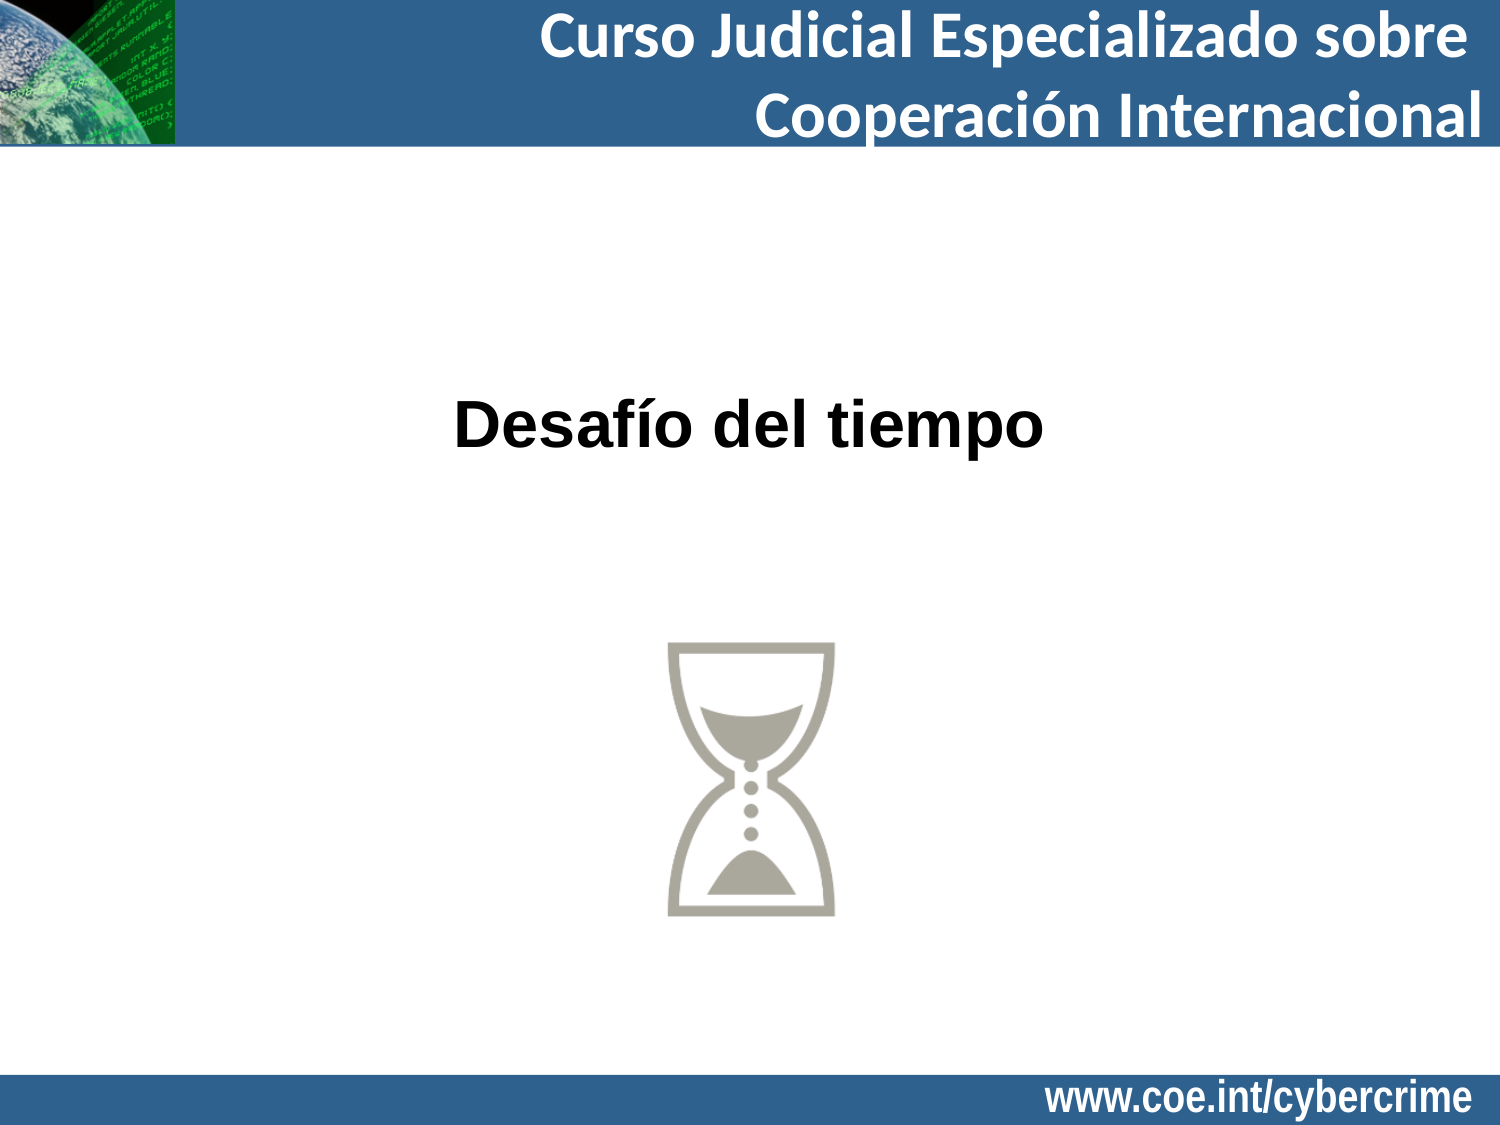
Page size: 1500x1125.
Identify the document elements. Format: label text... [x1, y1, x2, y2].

picture [0, 0, 175, 144]
text_box [0, 1073, 1030, 1125]
text_box Desafío del tiempo [50, 352, 1450, 468]
picture [601, 630, 899, 929]
text_box www.coe.int/cybercrime [1030, 1059, 1500, 1125]
text_box Curso Judicial Especializado sobre Cooperación Internacional [177, 0, 1500, 149]
